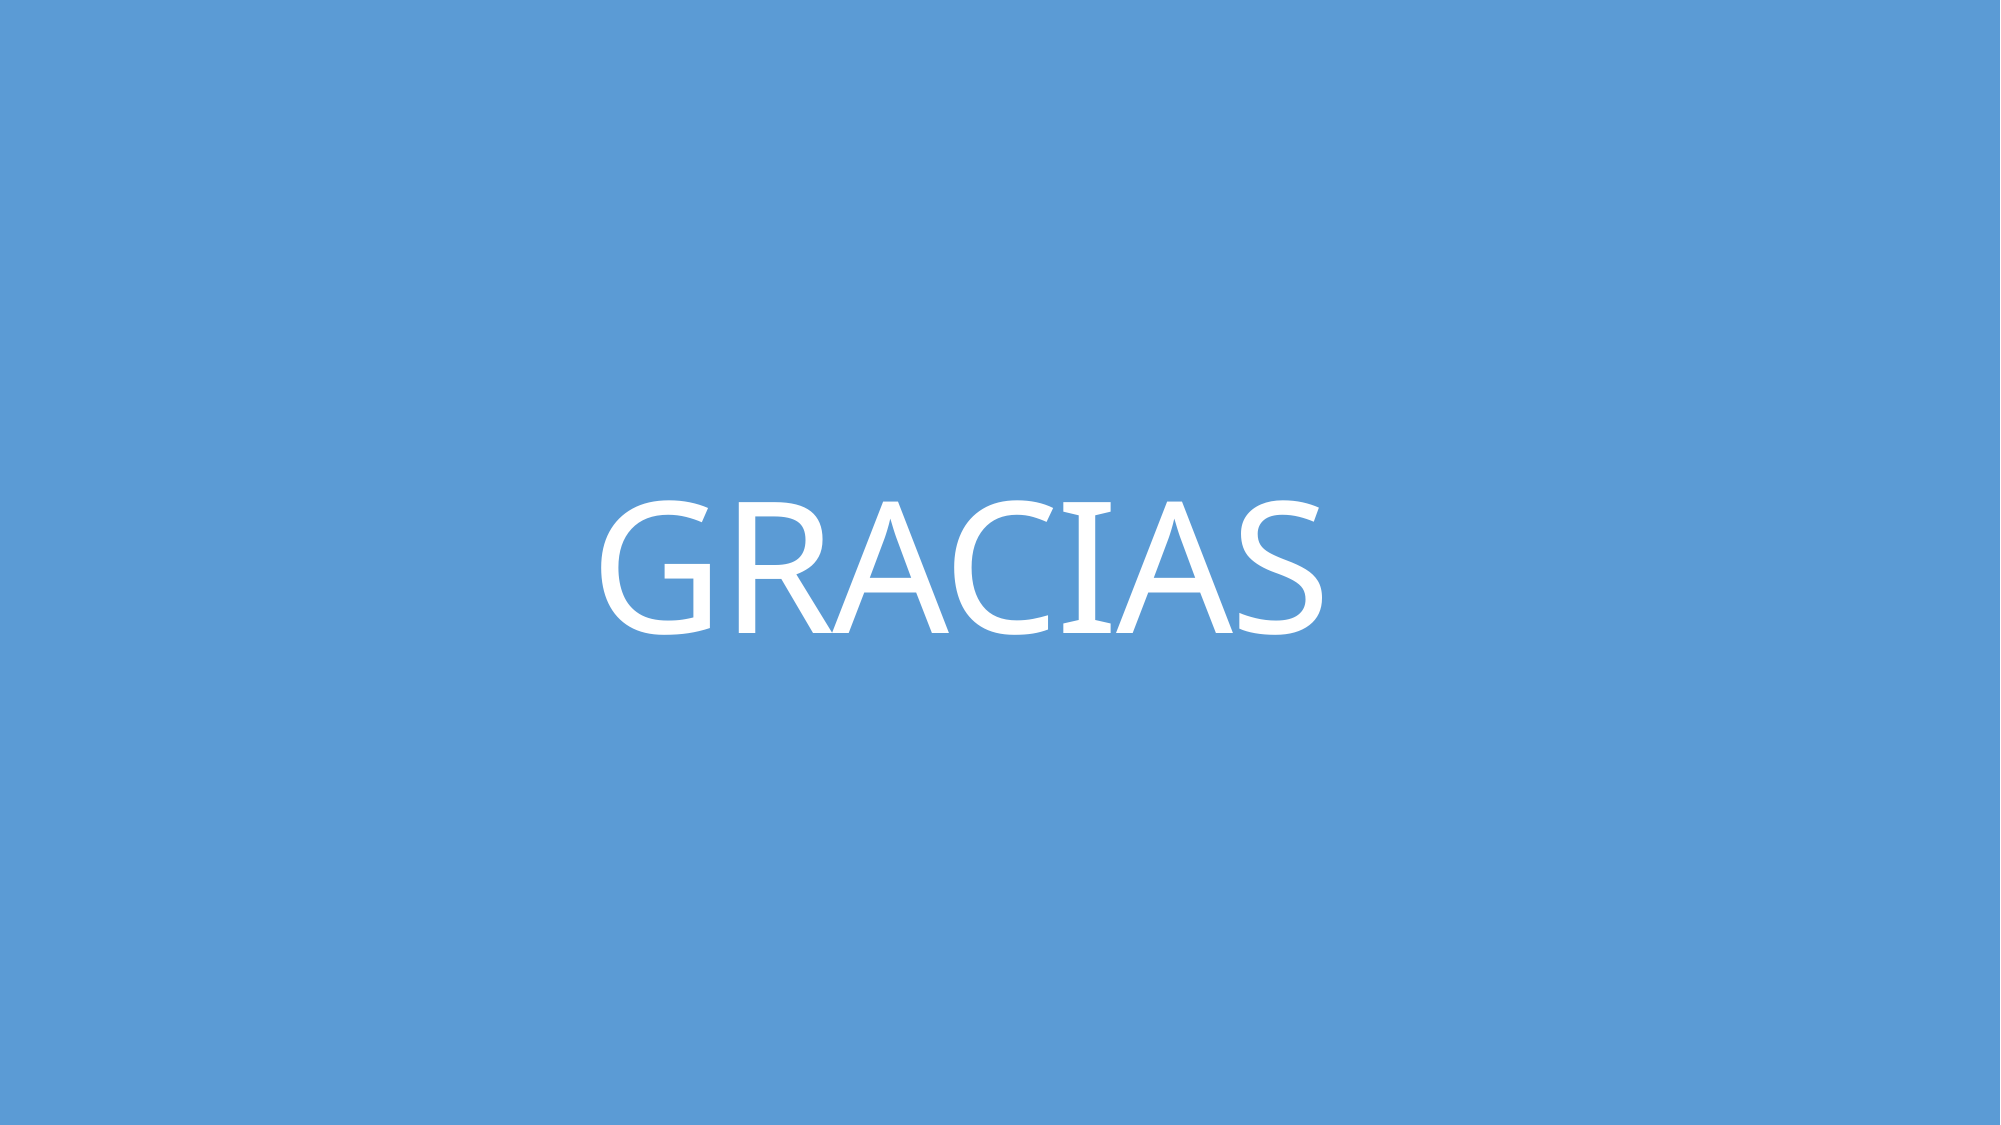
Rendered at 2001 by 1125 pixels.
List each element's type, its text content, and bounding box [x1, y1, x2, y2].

title GRACIAS [98, 126, 1868, 677]
